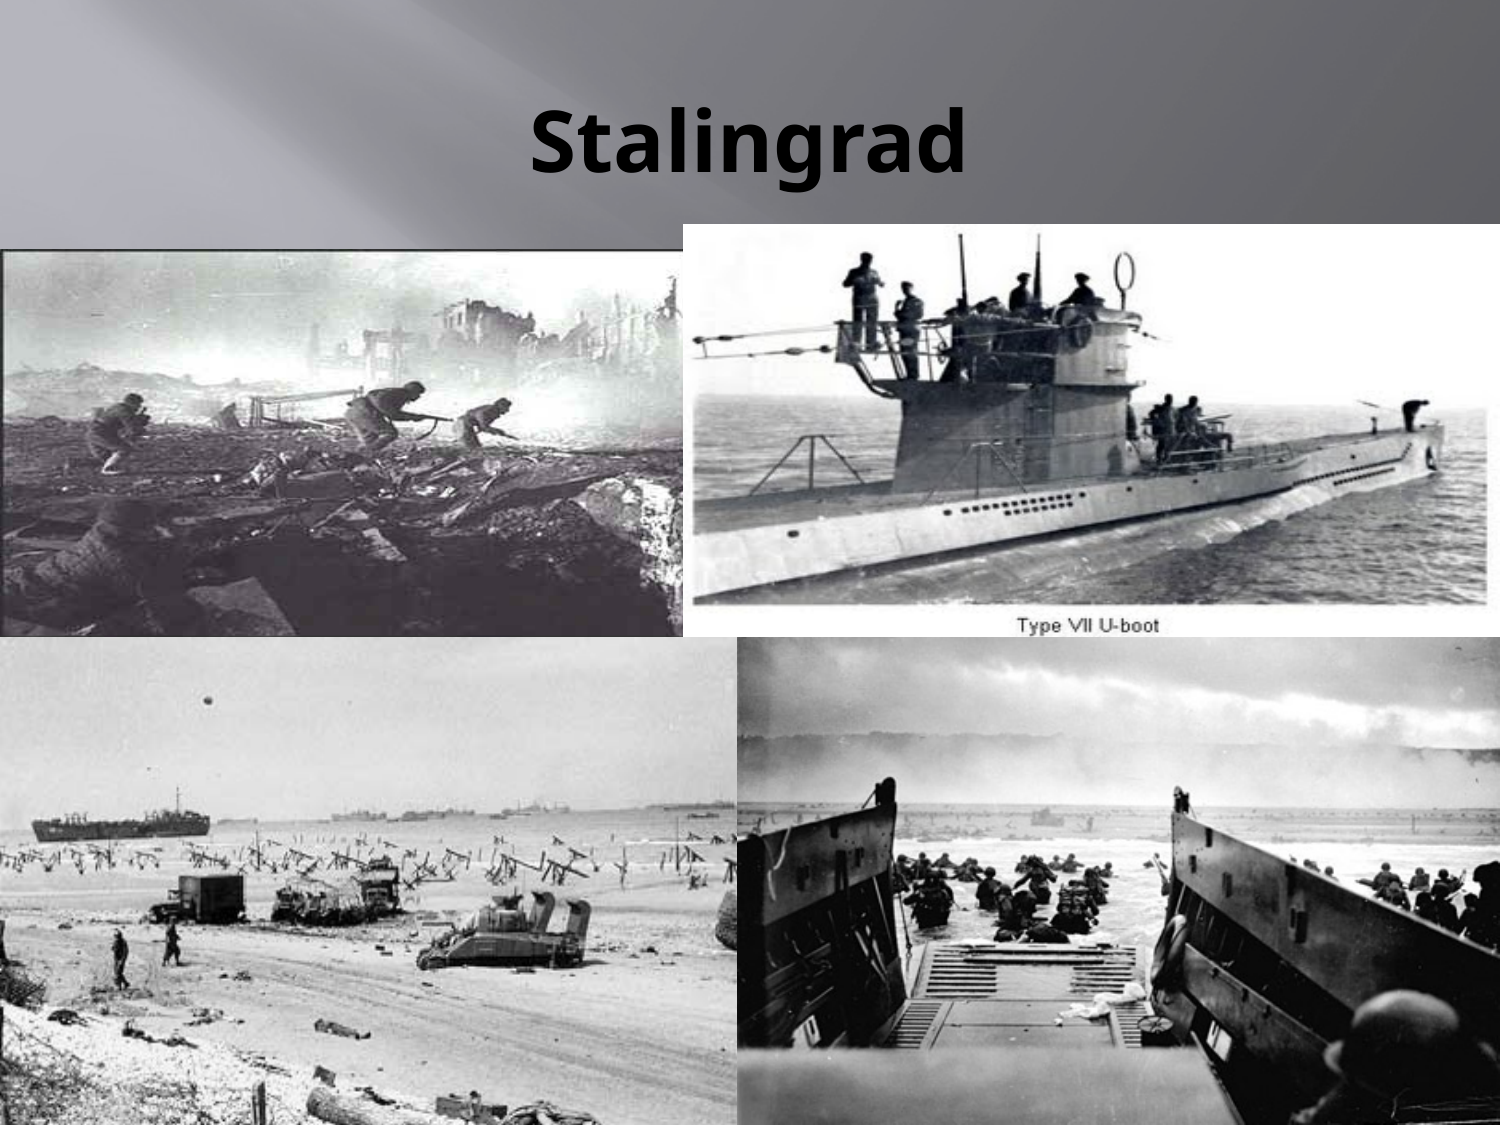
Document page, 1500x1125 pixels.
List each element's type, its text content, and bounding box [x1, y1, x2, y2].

picture [0, 224, 1500, 1125]
title Stalingrad [75, 45, 1425, 233]
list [0, 249, 683, 637]
